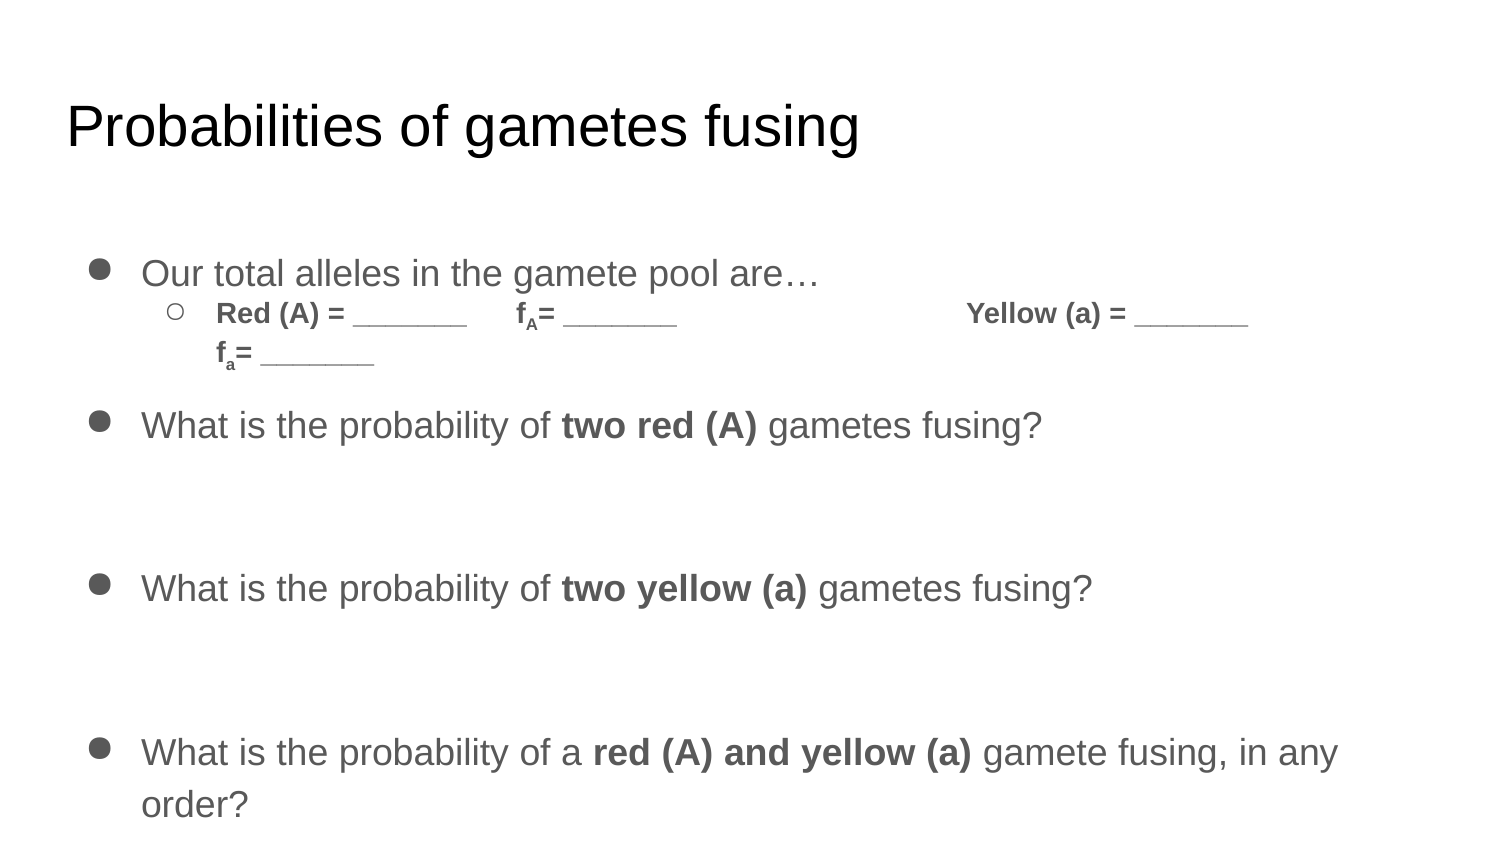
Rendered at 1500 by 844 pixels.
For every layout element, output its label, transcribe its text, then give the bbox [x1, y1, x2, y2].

list Our total alleles in the gamete pool are… Red (A) = _______ fA= _______ Yellow (a) = _______ fa= _______ What is the probability of two red (A) gametes fusing? What is the probability of two yellow (a) gametes fusing? What is the probability of a red (A) and yellow (a) gamete fusing, in any order? [51, 189, 1449, 809]
title Probabilities of gametes fusing [51, 72, 1449, 167]
